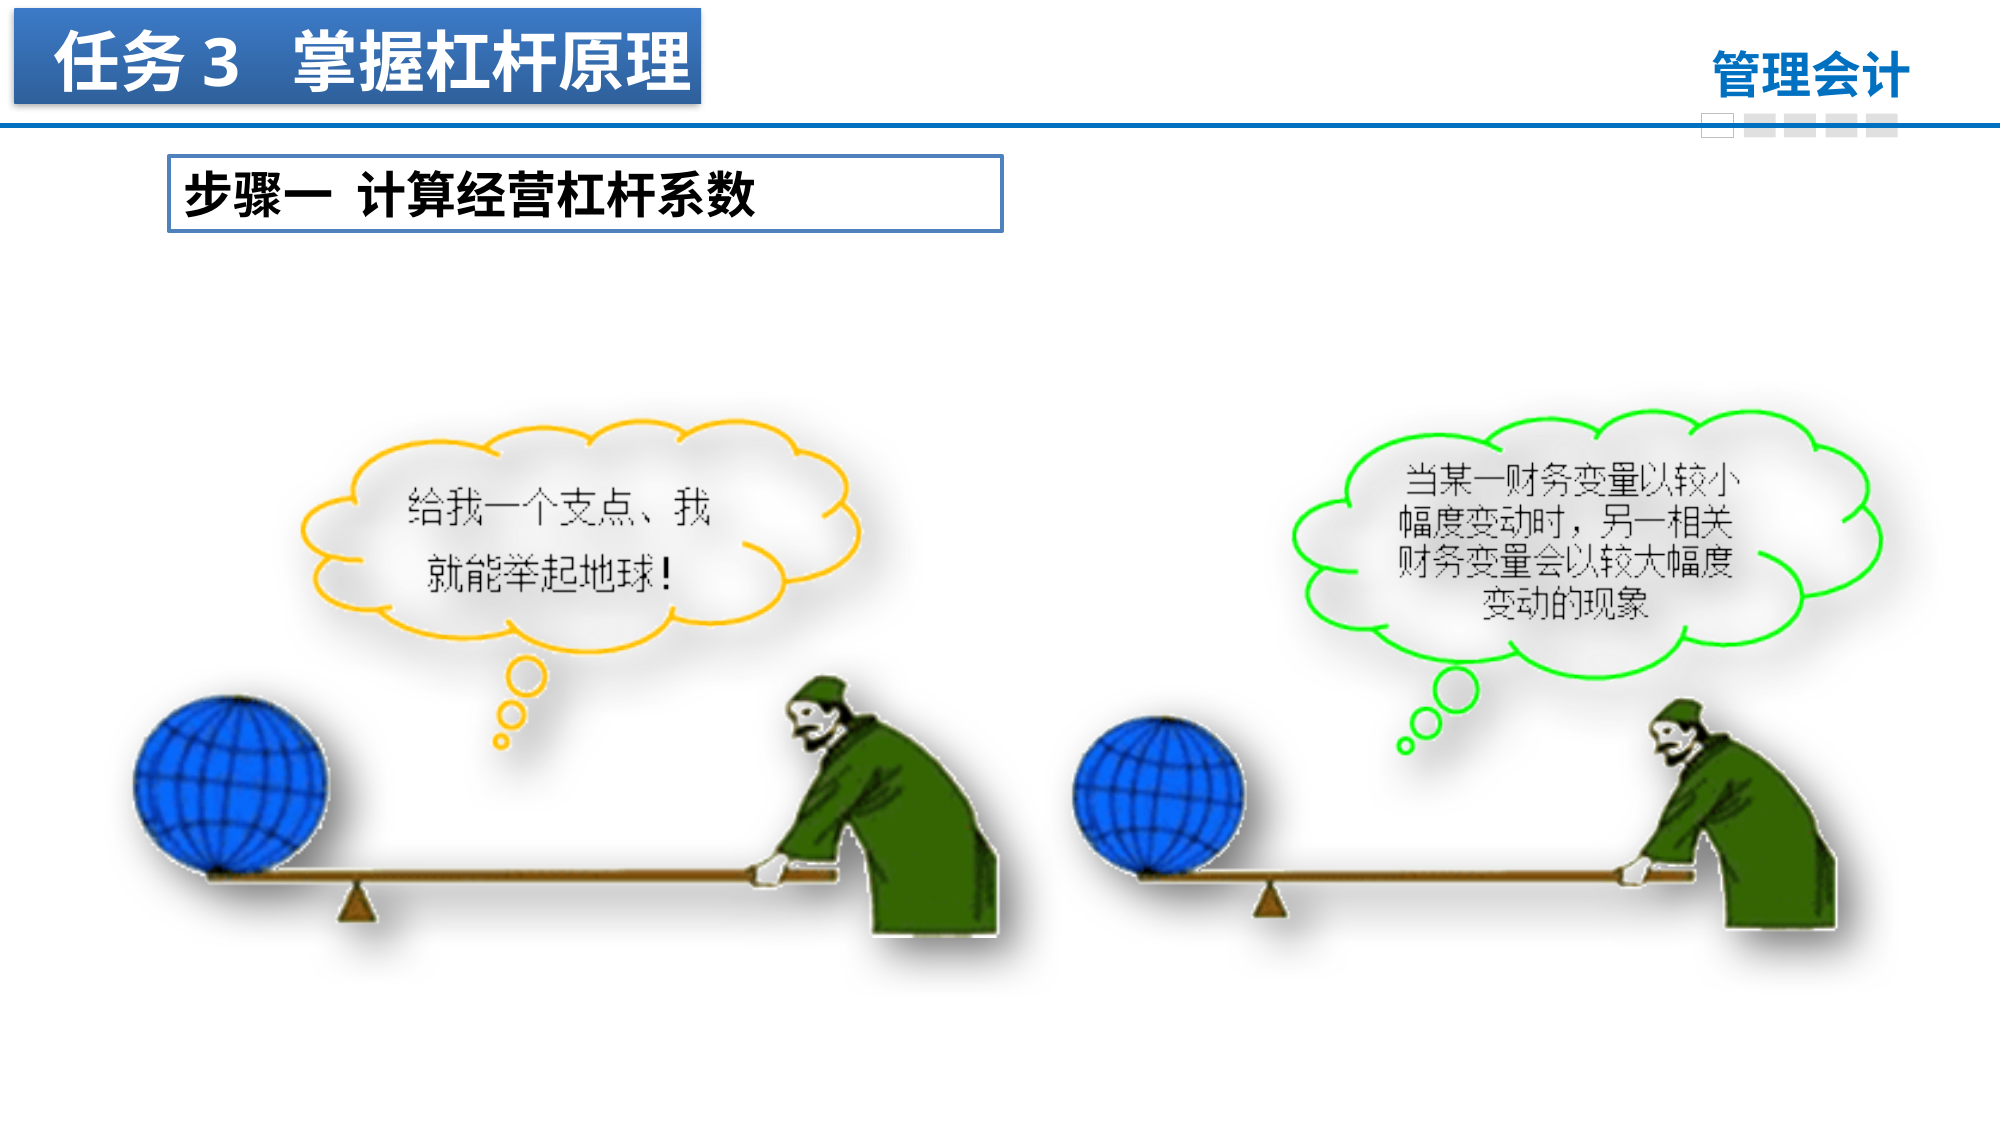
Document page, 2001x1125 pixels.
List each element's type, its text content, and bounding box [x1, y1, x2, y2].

picture [125, 410, 1003, 939]
picture [1070, 406, 1891, 934]
text_box 步骤一 计算经营杠杆系数 [167, 154, 1004, 233]
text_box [14, 7, 717, 109]
